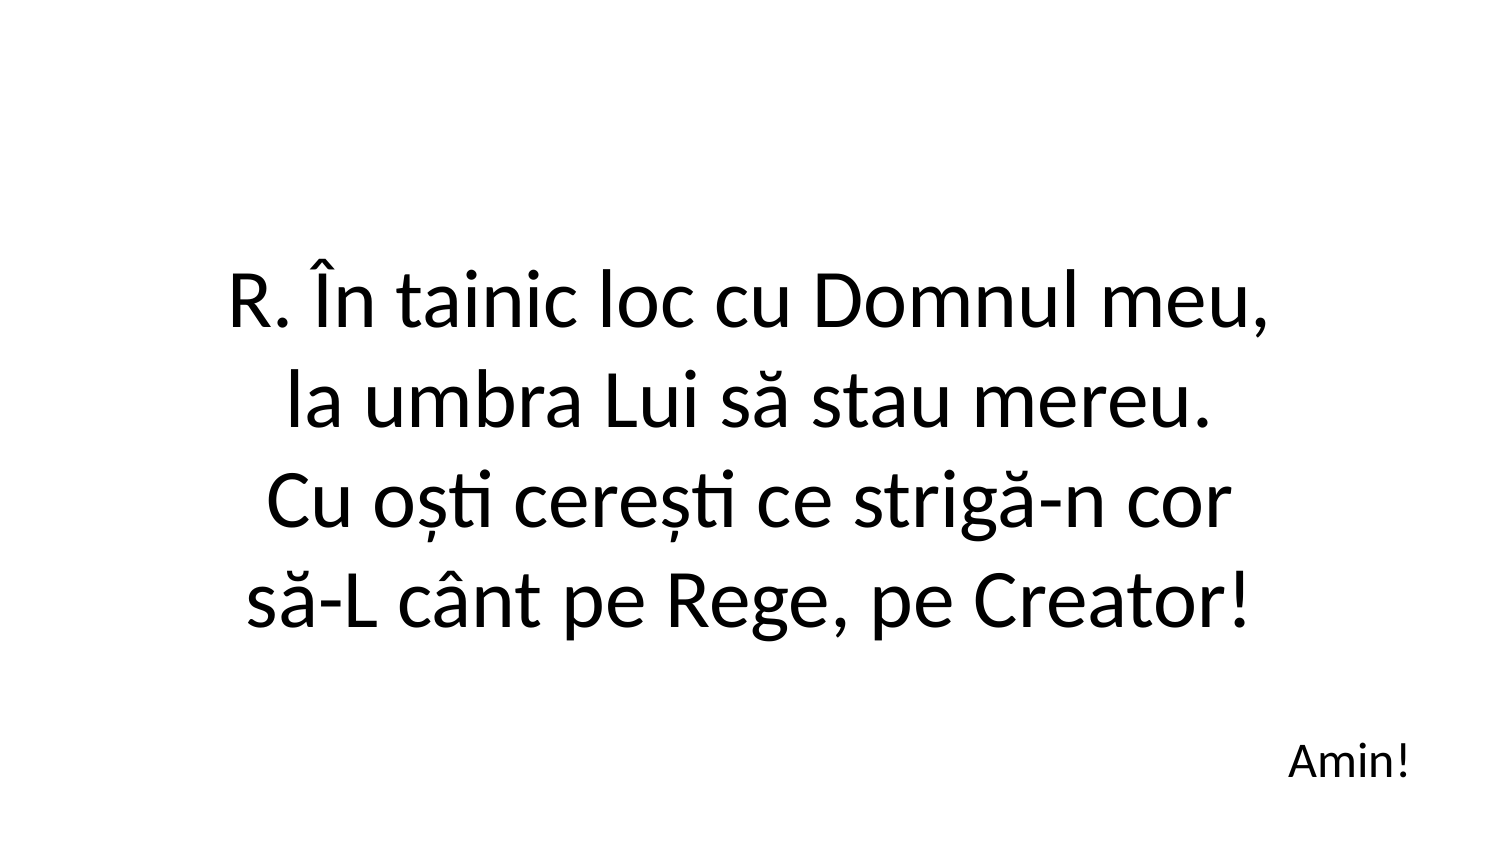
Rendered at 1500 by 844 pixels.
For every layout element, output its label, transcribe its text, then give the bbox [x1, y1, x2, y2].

text_box R. În tainic loc cu Domnul meu, la umbra Lui să stau mereu. Cu oști cerești ce strigă­-n cor să-L cânt pe Rege, pe Creator! [212, 192, 1288, 652]
text_box Amin! [1273, 674, 1427, 795]
